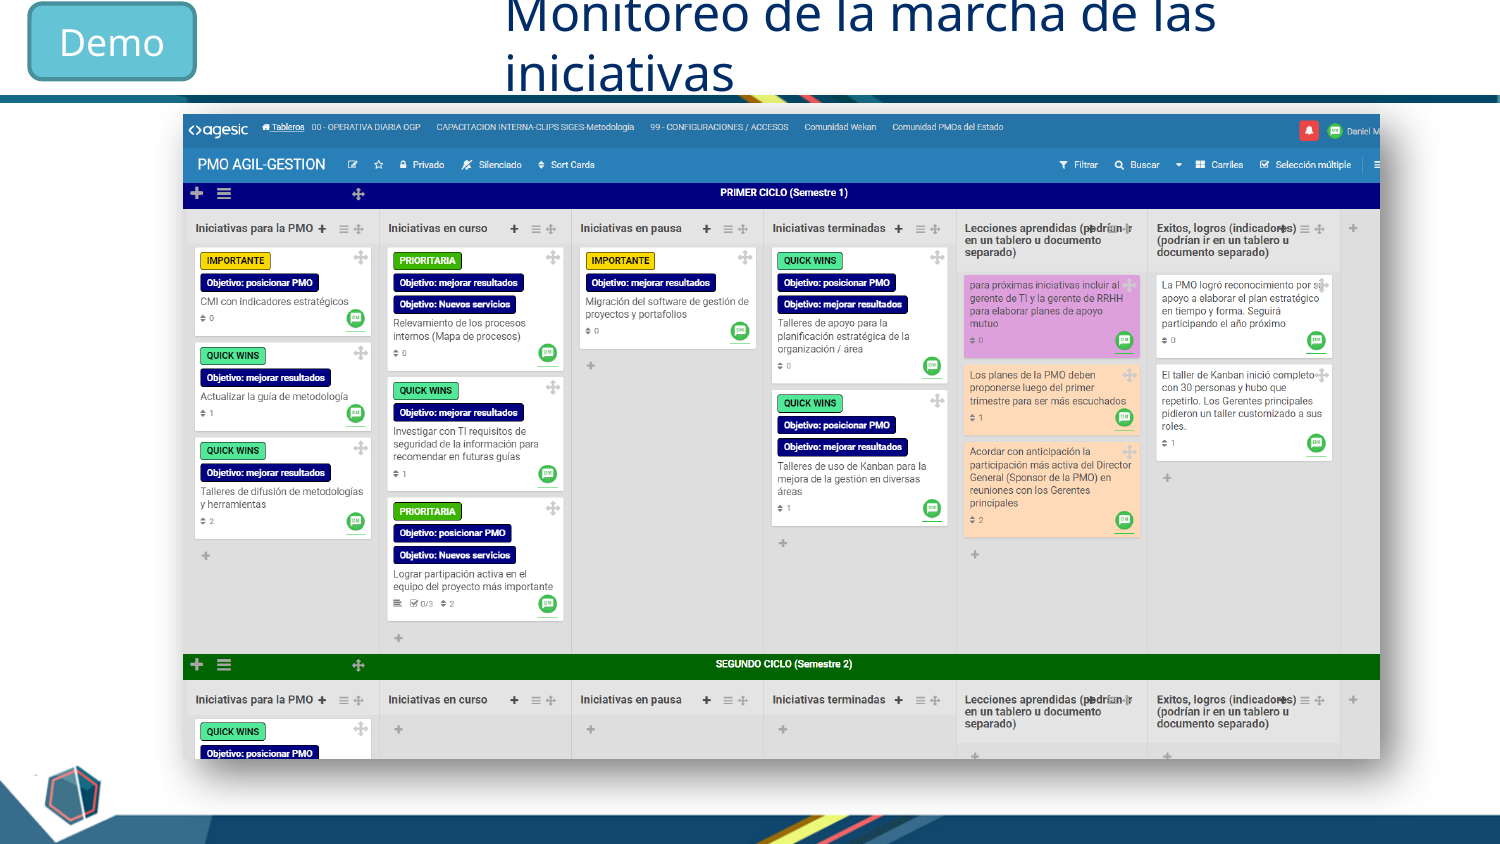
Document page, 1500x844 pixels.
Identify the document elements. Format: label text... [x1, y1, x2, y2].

text_box Demo [27, 1, 197, 82]
picture [0, 0, 1500, 844]
text_box Monitoreo de la marcha de las iniciativas [490, 3, 1471, 80]
